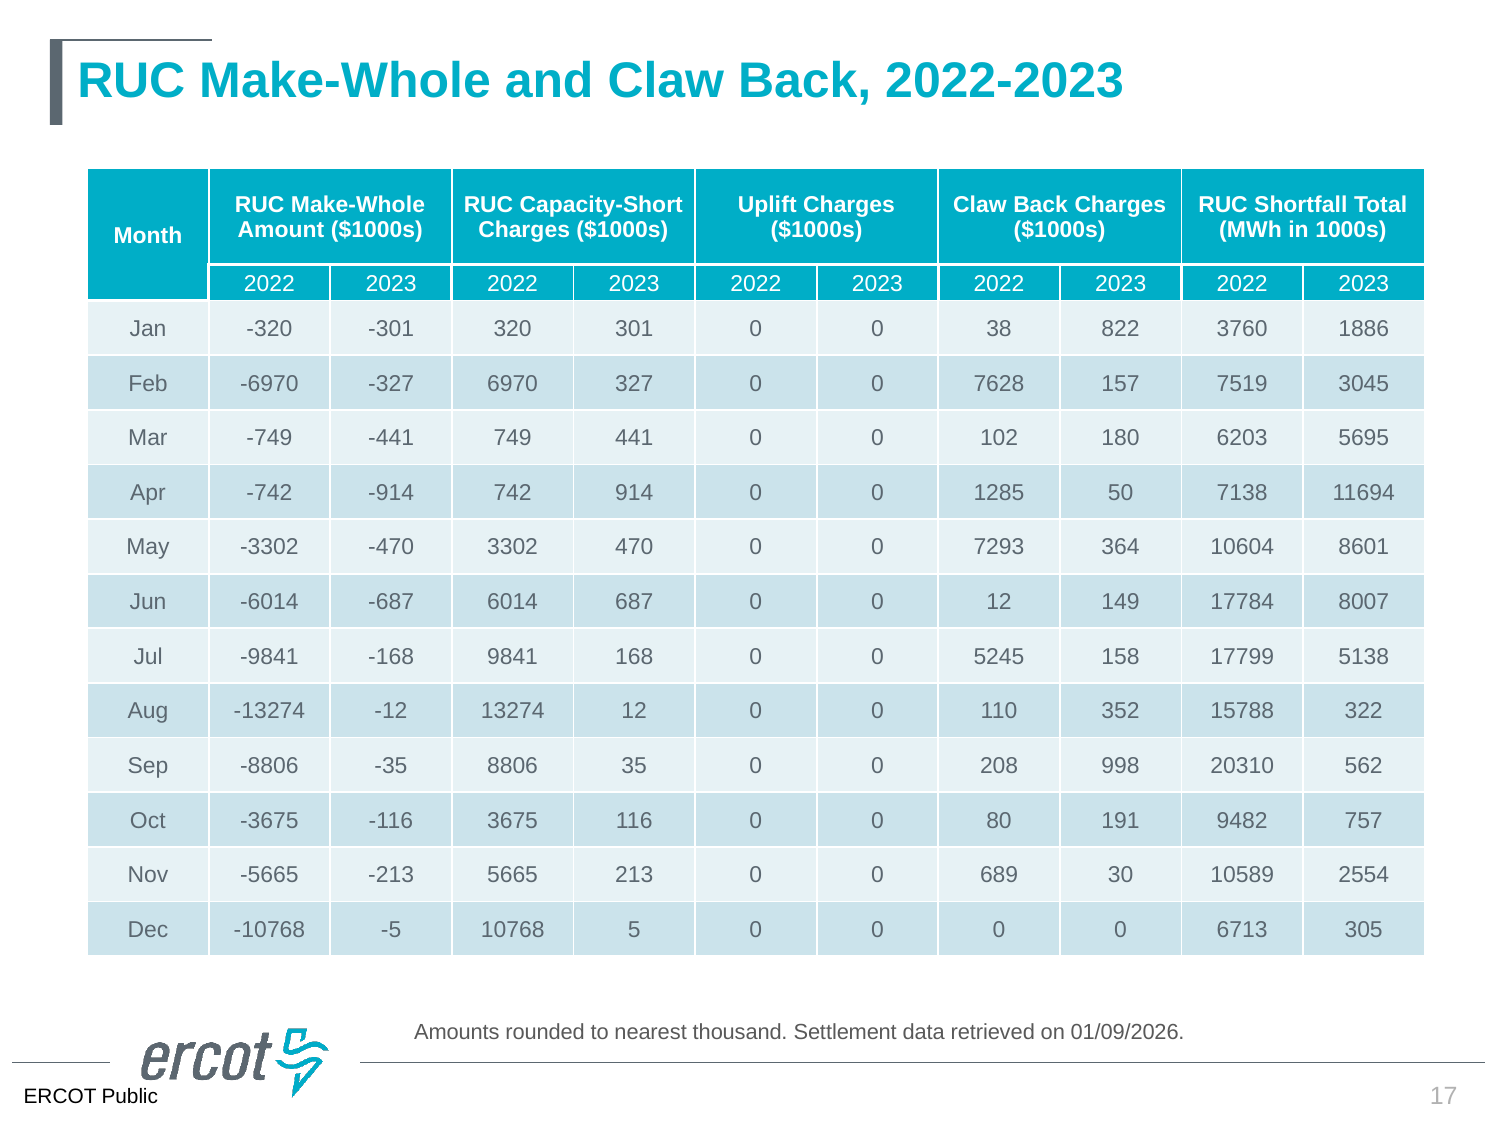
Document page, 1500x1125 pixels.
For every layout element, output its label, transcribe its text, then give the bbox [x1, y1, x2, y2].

table_cell 0 [1061, 902, 1181, 955]
table_cell 1886 [1304, 301, 1424, 354]
table_cell 0 [696, 356, 816, 409]
table_cell 0 [696, 902, 816, 955]
table_cell 0 [818, 629, 937, 682]
table_cell 562 [1304, 738, 1424, 791]
table_cell 2022 [696, 266, 816, 300]
table_cell 0 [939, 902, 1059, 955]
table_cell -742 [210, 465, 329, 518]
table_cell -3302 [210, 520, 329, 573]
table_cell 0 [818, 356, 937, 409]
table_cell 822 [1061, 301, 1181, 354]
table_cell -12 [331, 684, 451, 737]
table_cell 687 [574, 575, 694, 627]
table_cell 208 [939, 738, 1059, 791]
table_cell -5 [331, 902, 451, 955]
table_cell 3675 [453, 793, 573, 846]
table_header Uplift Charges ($1000s) [696, 169, 937, 263]
table_cell 7138 [1182, 465, 1302, 518]
table_cell -13274 [210, 684, 329, 737]
table_cell -116 [331, 793, 451, 846]
table_cell 6713 [1182, 902, 1302, 955]
table_cell 35 [574, 738, 694, 791]
table_cell 0 [818, 848, 937, 901]
table_cell 17799 [1182, 629, 1302, 682]
table_cell 742 [453, 465, 573, 518]
table_cell 6014 [453, 575, 573, 627]
table_cell 320 [453, 301, 573, 354]
table_cell 0 [696, 684, 816, 737]
table_cell 0 [818, 738, 937, 791]
table_cell 0 [818, 575, 937, 627]
table_cell -687 [331, 575, 451, 627]
table_cell 0 [696, 848, 816, 901]
table_cell 10768 [453, 902, 573, 955]
table_cell 6203 [1182, 411, 1302, 464]
table_header RUC Capacity-Short Charges ($1000s) [453, 169, 694, 263]
table_cell 11694 [1304, 465, 1424, 518]
table_cell 0 [696, 629, 816, 682]
table_cell 116 [574, 793, 694, 846]
table_cell 2023 [1061, 266, 1180, 300]
table_cell 158 [1061, 629, 1181, 682]
table_cell 17784 [1182, 575, 1302, 627]
table_cell 0 [696, 793, 816, 846]
picture [137, 1024, 332, 1100]
table_cell 7628 [939, 356, 1059, 409]
table_cell -441 [331, 411, 451, 464]
table_cell 0 [818, 301, 937, 354]
table_cell 102 [939, 411, 1059, 464]
table_cell 0 [818, 465, 937, 518]
table_cell 0 [818, 684, 937, 737]
table_cell 0 [696, 575, 816, 627]
table_cell Dec [88, 902, 208, 955]
table_cell 5665 [453, 848, 573, 901]
table_cell 1285 [939, 465, 1059, 518]
table_cell Jan [88, 302, 208, 354]
table_cell -301 [331, 301, 451, 354]
table_cell Oct [88, 793, 208, 846]
table_cell 364 [1061, 520, 1181, 573]
table_cell -9841 [210, 629, 329, 682]
table_cell -5665 [210, 848, 329, 901]
table_cell 6970 [453, 356, 573, 409]
table_cell 8601 [1304, 520, 1424, 573]
table_cell Aug [88, 684, 208, 737]
table_cell 0 [696, 301, 816, 354]
table_cell 0 [696, 411, 816, 464]
table_cell 749 [453, 411, 573, 464]
table_cell -168 [331, 629, 451, 682]
table_cell 2554 [1304, 848, 1424, 901]
table_cell 757 [1304, 793, 1424, 846]
table_cell Sep [88, 738, 208, 791]
text_box Amounts rounded to nearest thousand. Settlement data retrieved on 01/09/2026. [274, 1009, 1325, 1051]
table_cell 8806 [453, 738, 573, 791]
table_header RUC Make-Whole Amount ($1000s) [210, 169, 451, 263]
table_cell Nov [88, 848, 208, 901]
table_cell 2022 [210, 266, 329, 300]
table_cell 470 [574, 520, 694, 573]
table_cell -470 [331, 520, 451, 573]
table_cell -749 [210, 411, 329, 464]
table_cell 2022 [1183, 266, 1302, 300]
table_cell 7519 [1182, 356, 1302, 409]
table_cell 9841 [453, 629, 573, 682]
table_cell 9482 [1182, 793, 1302, 846]
table_cell Jun [88, 575, 208, 627]
table_cell 149 [1061, 575, 1181, 627]
table_cell 110 [939, 684, 1059, 737]
table_cell 2023 [574, 266, 694, 300]
table_cell 5138 [1304, 629, 1424, 682]
table_cell 2022 [940, 266, 1059, 300]
table_cell -213 [331, 848, 451, 901]
table_cell 0 [818, 902, 937, 955]
slide_number 17 [1400, 1076, 1488, 1113]
table_cell 213 [574, 848, 694, 901]
table_cell 2022 [453, 266, 573, 300]
table_cell Feb [88, 356, 208, 409]
table_cell 180 [1061, 411, 1181, 464]
table_cell 352 [1061, 684, 1181, 737]
table_cell 12 [574, 684, 694, 737]
table_cell 2023 [331, 266, 450, 300]
table_cell 0 [818, 793, 937, 846]
table_cell 0 [696, 465, 816, 518]
table_cell May [88, 520, 208, 573]
table_cell 5695 [1304, 411, 1424, 464]
table_cell 10604 [1182, 520, 1302, 573]
table_cell 20310 [1182, 738, 1302, 791]
table_cell 322 [1304, 684, 1424, 737]
table_cell 2023 [818, 266, 937, 300]
table_cell -6014 [210, 575, 329, 627]
table_cell 0 [696, 520, 816, 573]
table_cell 10589 [1182, 848, 1302, 901]
table_cell Mar [88, 411, 208, 464]
table_cell 13274 [453, 684, 573, 737]
table_cell 305 [1304, 902, 1424, 955]
table_cell -914 [331, 465, 451, 518]
table_cell 5245 [939, 629, 1059, 682]
table_cell -327 [331, 356, 451, 409]
table_header RUC Shortfall Total (MWh in 1000s) [1182, 169, 1424, 263]
table_cell 3302 [453, 520, 573, 573]
table_cell -8806 [210, 738, 329, 791]
table_cell 3045 [1304, 356, 1424, 409]
table_cell 168 [574, 629, 694, 682]
table_cell 157 [1061, 356, 1181, 409]
title RUC Make-Whole and Claw Back, 2022-2023 [62, 39, 1450, 125]
table_header Claw Back Charges ($1000s) [939, 169, 1181, 263]
table_cell -6970 [210, 356, 329, 409]
table_cell 8007 [1304, 575, 1424, 627]
table_cell 0 [818, 520, 937, 573]
table_cell -3675 [210, 793, 329, 846]
table_cell 2023 [1304, 266, 1424, 300]
table_cell 441 [574, 411, 694, 464]
table_cell Jul [88, 629, 208, 682]
table_cell -10768 [210, 902, 329, 955]
table_cell 689 [939, 848, 1059, 901]
table_cell 38 [939, 301, 1059, 354]
table_cell 998 [1061, 738, 1181, 791]
table_cell 15788 [1182, 684, 1302, 737]
table_cell -320 [210, 301, 329, 354]
table_cell 301 [574, 301, 694, 354]
table_header Month [88, 169, 208, 299]
table_cell 12 [939, 575, 1059, 627]
table_cell 30 [1061, 848, 1181, 901]
table_cell 327 [574, 356, 694, 409]
table_cell 0 [818, 411, 937, 464]
table_cell 914 [574, 465, 694, 518]
table_cell 50 [1061, 465, 1181, 518]
table_cell 80 [939, 793, 1059, 846]
table_cell 191 [1061, 793, 1181, 846]
table_cell 0 [696, 738, 816, 791]
table_cell -35 [331, 738, 451, 791]
table_cell 7293 [939, 520, 1059, 573]
table_cell 5 [574, 902, 694, 955]
table_cell 3760 [1182, 301, 1302, 354]
table_cell Apr [88, 465, 208, 518]
